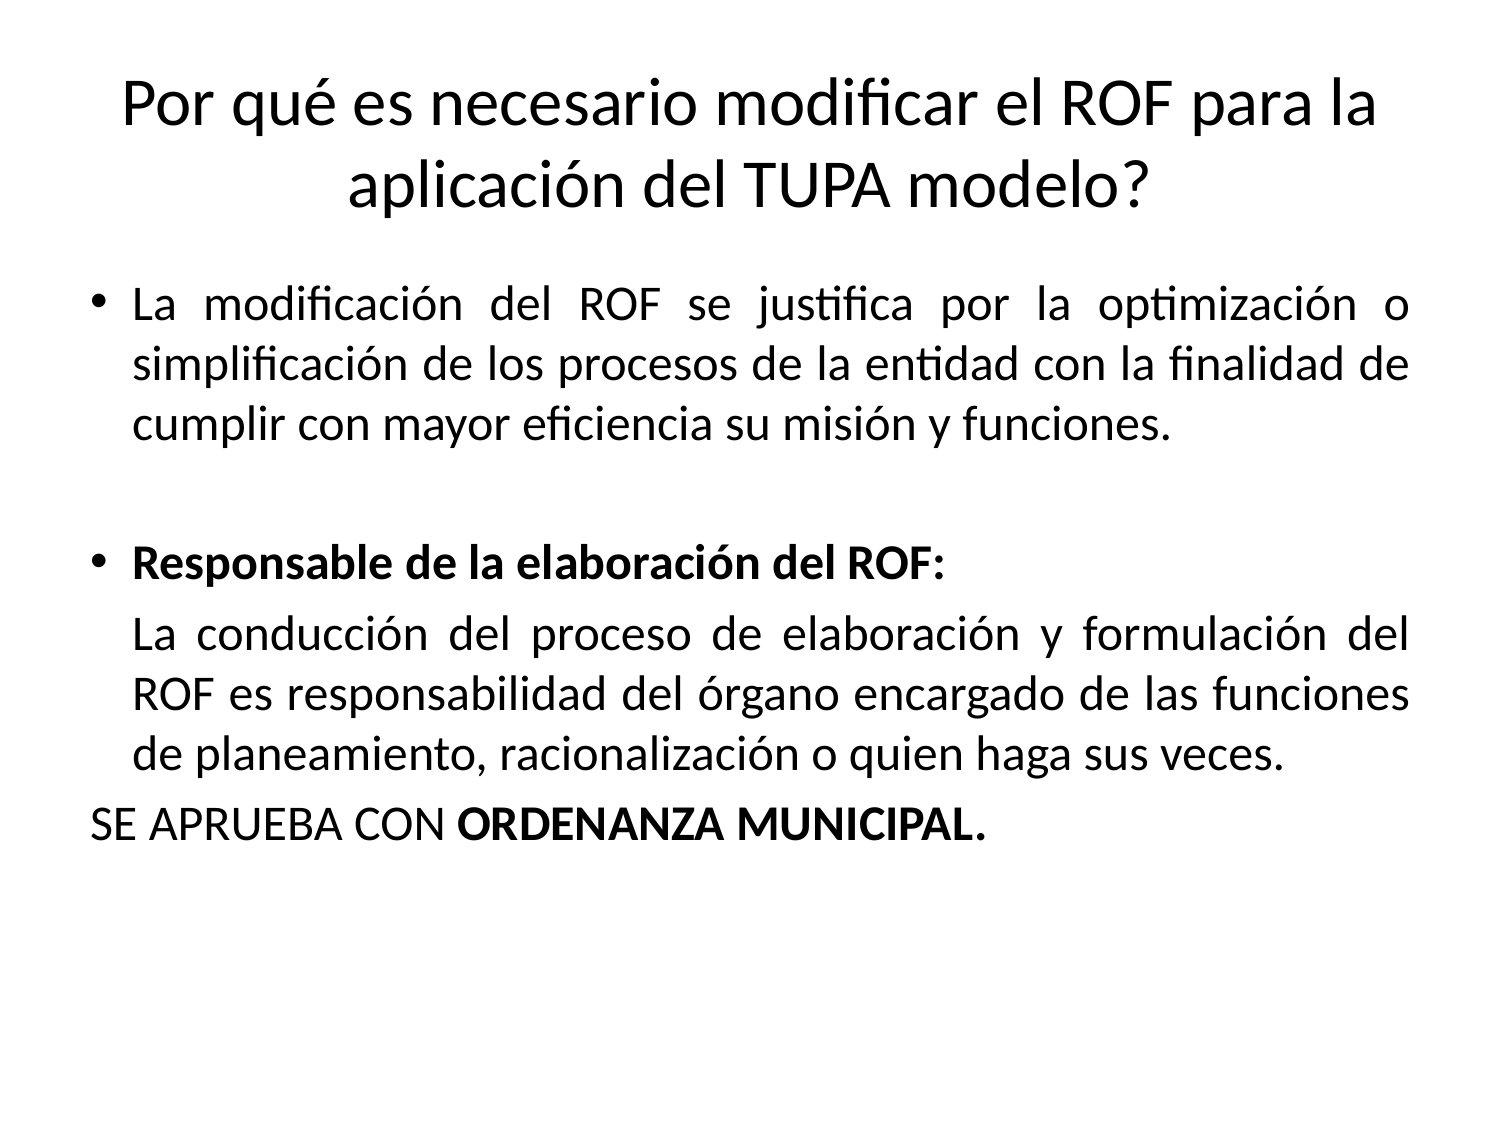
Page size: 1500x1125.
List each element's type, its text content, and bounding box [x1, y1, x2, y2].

title Por qué es necesario modificar el ROF para la aplicación del TUPA modelo? [74, 44, 1426, 233]
list La modificación del ROF se justifica por la optimización o simplificación de los procesos de la entidad con la finalidad de cumplir con mayor eficiencia su misión y funciones. Responsable de la elaboración del ROF: La conducción del proceso de elaboración y formulación del ROF es responsabilidad del órgano encargado de las funciones de planeamiento, racionalización o quien haga sus veces. SE APRUEBA CON ORDENANZA MUNICIPAL. [74, 262, 1426, 1006]
